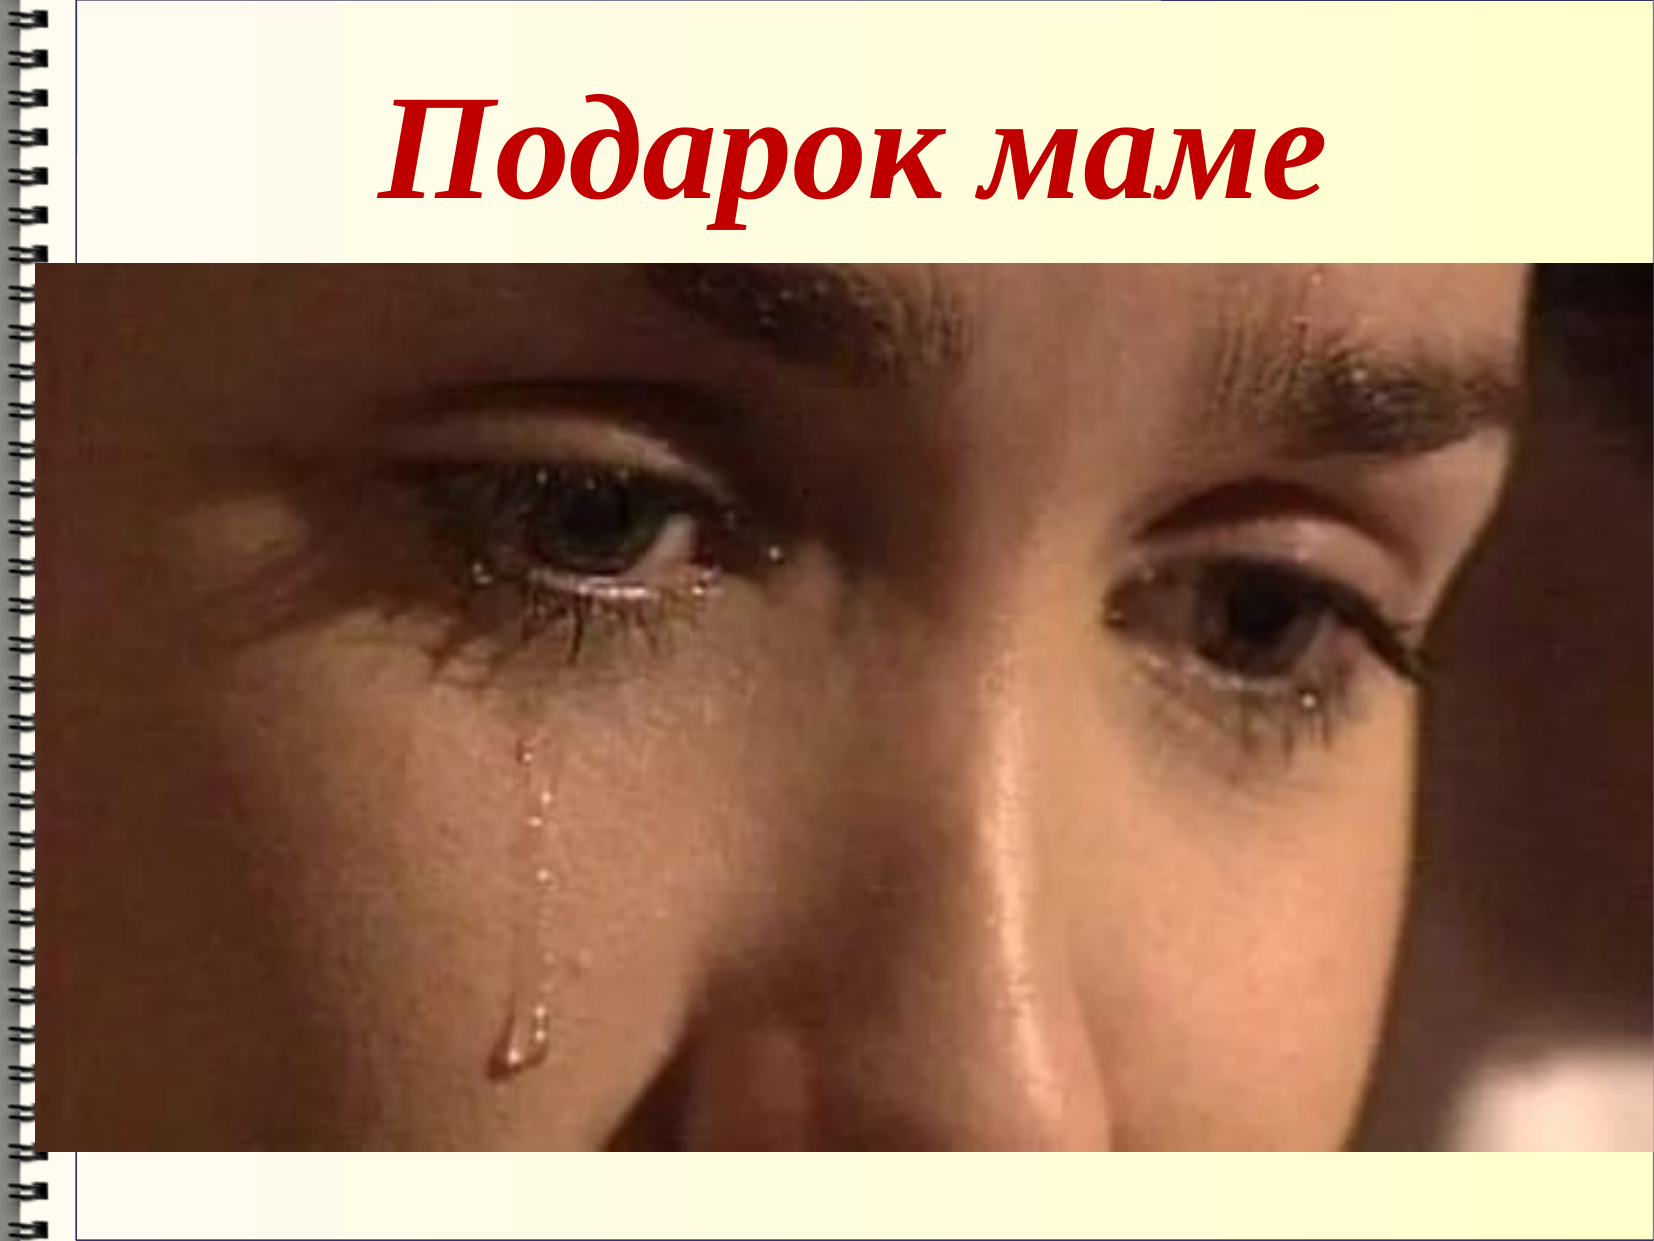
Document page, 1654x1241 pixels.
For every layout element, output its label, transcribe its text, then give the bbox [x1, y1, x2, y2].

picture [0, 0, 1654, 1241]
title Подарок маме [100, 29, 1607, 262]
